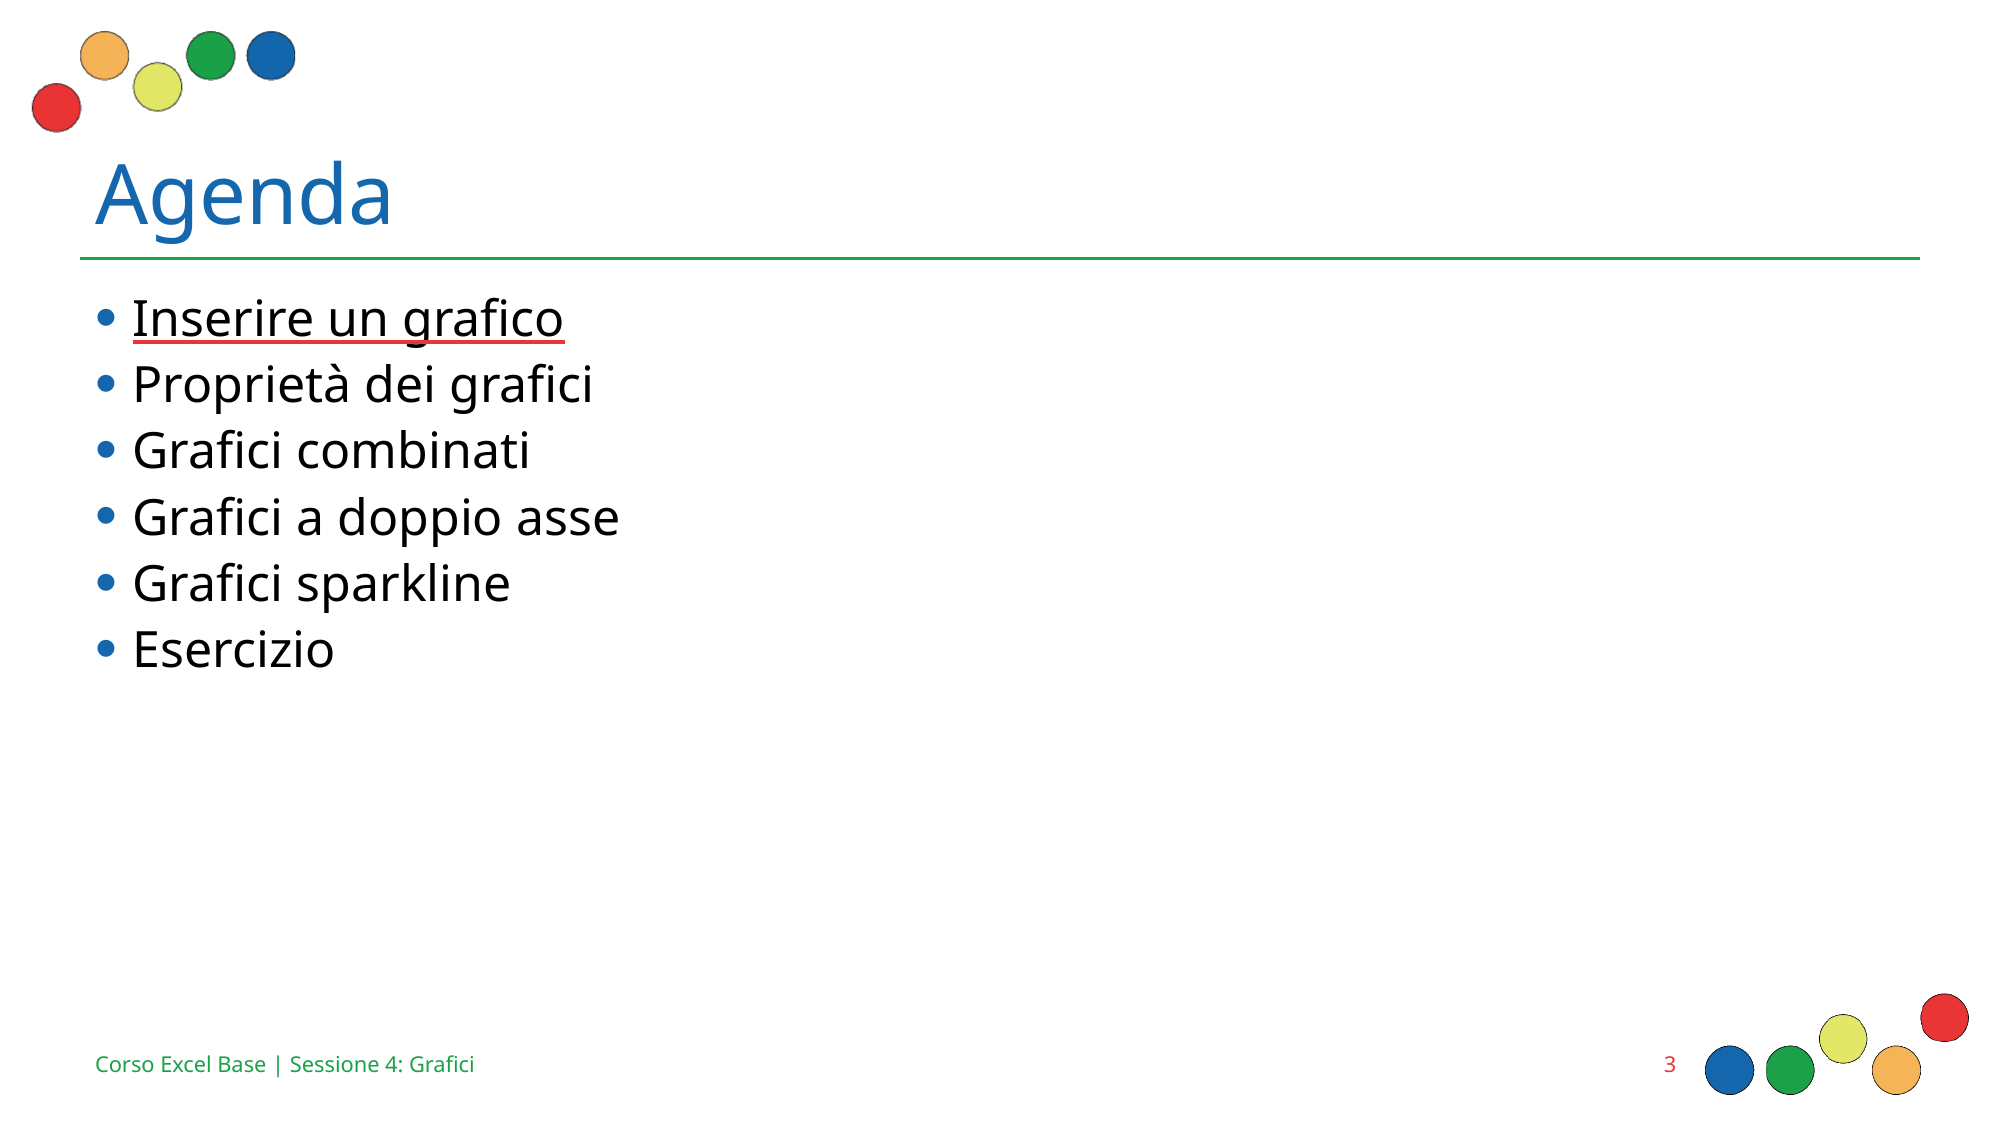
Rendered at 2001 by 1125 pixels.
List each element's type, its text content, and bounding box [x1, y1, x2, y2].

picture [29, 30, 295, 135]
picture [1704, 990, 1971, 1096]
list Inserire un grafico Proprietà dei grafici Grafici combinati Grafici a doppio asse Grafici sparkline Esercizio [80, 278, 1920, 1011]
footer Corso Excel Base | Sessione 4: Grafici [80, 1035, 1571, 1096]
title Agenda [80, 123, 1920, 259]
slide_number 3 [1583, 1035, 1692, 1096]
